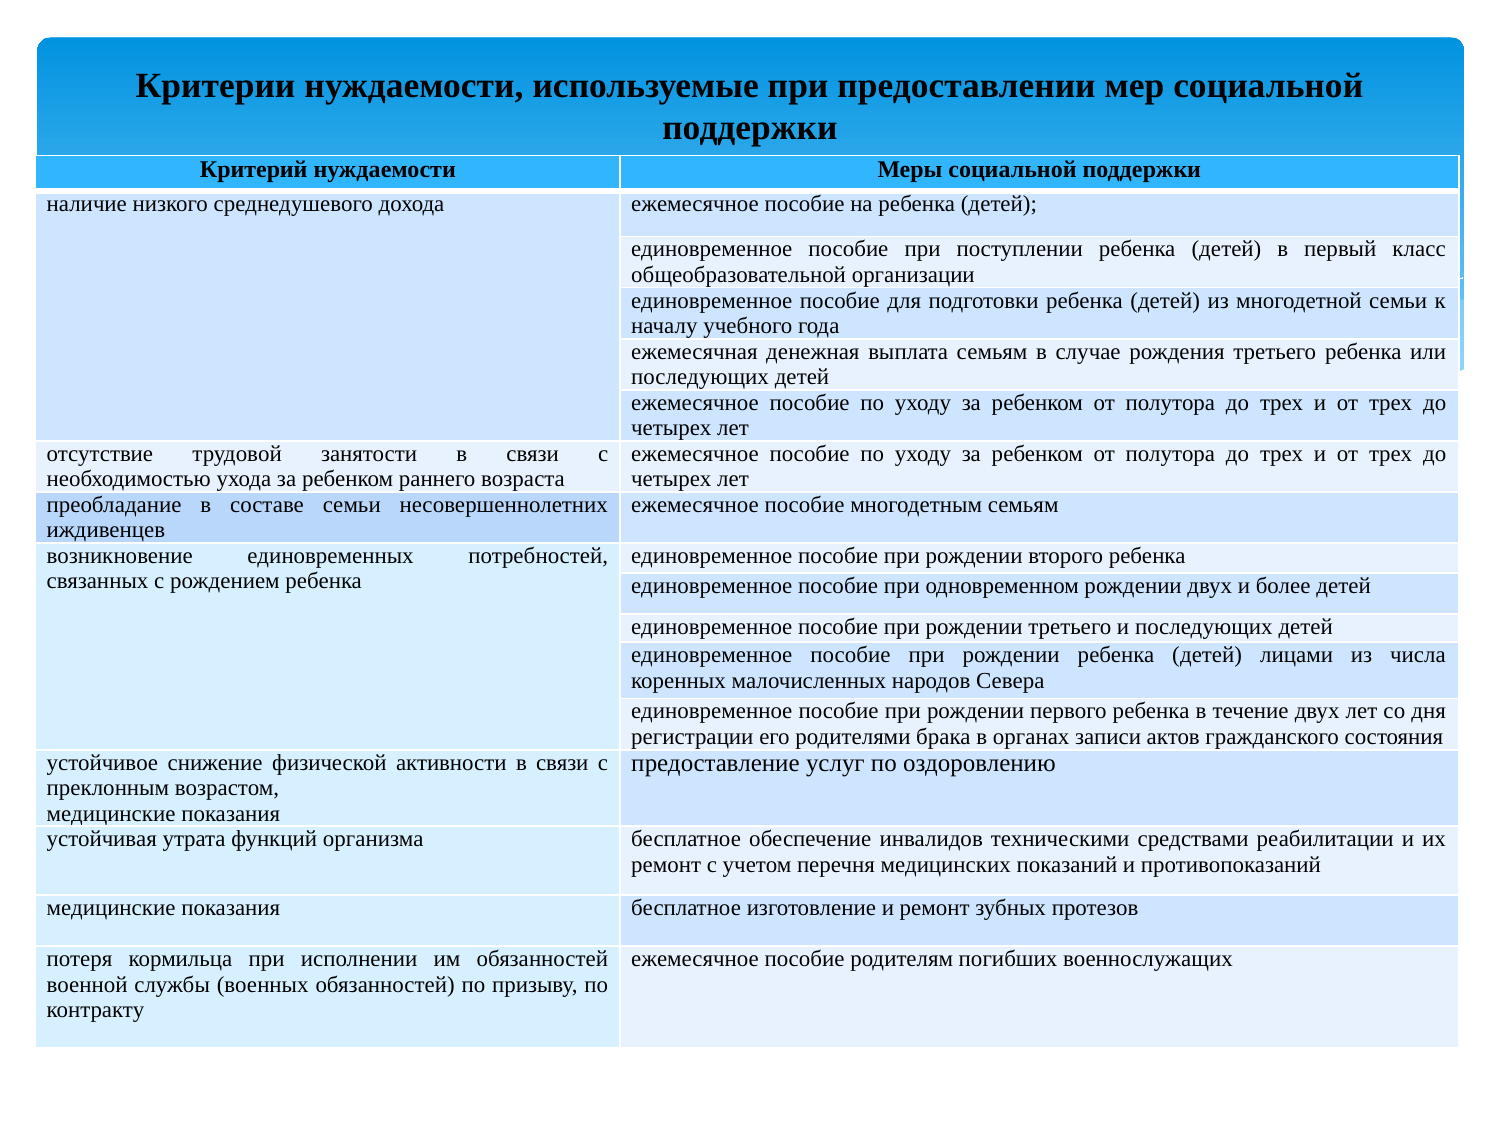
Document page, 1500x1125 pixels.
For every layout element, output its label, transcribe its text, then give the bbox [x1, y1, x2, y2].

table_cell медицинские показания [36, 896, 619, 945]
table_cell единовременное пособие при рождении второго ребенка [621, 544, 1458, 572]
table_cell единовременное пособие при рождении первого ребенка в течение двух лет со дня регистрации его родителями брака в органах записи актов гражданского состояния [621, 699, 1458, 749]
table_cell ежемесячное пособие многодетным семьям [621, 493, 1458, 542]
table_cell единовременное пособие для подготовки ребенка (детей) из многодетной семьи к началу учебного года [621, 288, 1458, 338]
table_header Критерий нуждаемости [36, 156, 619, 188]
table_cell устойчивая утрата функций организма [36, 827, 619, 894]
table_cell ежемесячное пособие родителям погибших военнослужащих [621, 947, 1458, 1047]
table_cell единовременное пособие при рождении ребенка (детей) лицами из числа коренных малочисленных народов Севера [621, 643, 1458, 698]
table_cell ежемесячное пособие на ребенка (детей); [621, 194, 1458, 236]
table_cell предоставление услуг по оздоровлению [621, 751, 1458, 825]
text_box Критерии нуждаемости, используемые при предоставлении мер социальной поддержки [41, 54, 1459, 155]
table_cell единовременное пособие при рождении третьего и последующих детей [621, 615, 1458, 641]
table_cell преобладание в составе семьи несовершеннолетних иждивенцев [36, 493, 619, 542]
table_cell единовременное пособие при одновременном рождении двух и более детей [621, 574, 1458, 613]
table_cell наличие низкого среднедушевого дохода [36, 194, 619, 440]
table_header Меры социальной поддержки [621, 156, 1458, 188]
table_cell ежемесячная денежная выплата семьям в случае рождения третьего ребенка или последующих детей [621, 340, 1458, 389]
table_cell ежемесячное пособие по уходу за ребенком от полутора до трех и от трех до четырех лет [621, 442, 1458, 491]
table_cell потеря кормильца при исполнении им обязанностей военной службы (военных обязанностей) по призыву, по контракту [36, 947, 619, 1047]
table_cell единовременное пособие при поступлении ребенка (детей) в первый класс общеобразовательной организации [621, 237, 1458, 287]
table_cell возникновение единовременных потребностей, связанных с рождением ребенка [36, 544, 619, 749]
table_cell бесплатное обеспечение инвалидов техническими средствами реабилитации и их ремонт с учетом перечня медицинских показаний и противопоказаний [621, 827, 1458, 894]
table_cell бесплатное изготовление и ремонт зубных протезов [621, 896, 1458, 945]
table_cell устойчивое снижение физической активности в связи с преклонным возрастом, медицинские показания [36, 751, 619, 825]
table_cell отсутствие трудовой занятости в связи с необходимостью ухода за ребенком раннего возраста [36, 442, 619, 491]
table_cell ежемесячное пособие по уходу за ребенком от полутора до трех и от трех до четырех лет [621, 391, 1458, 440]
